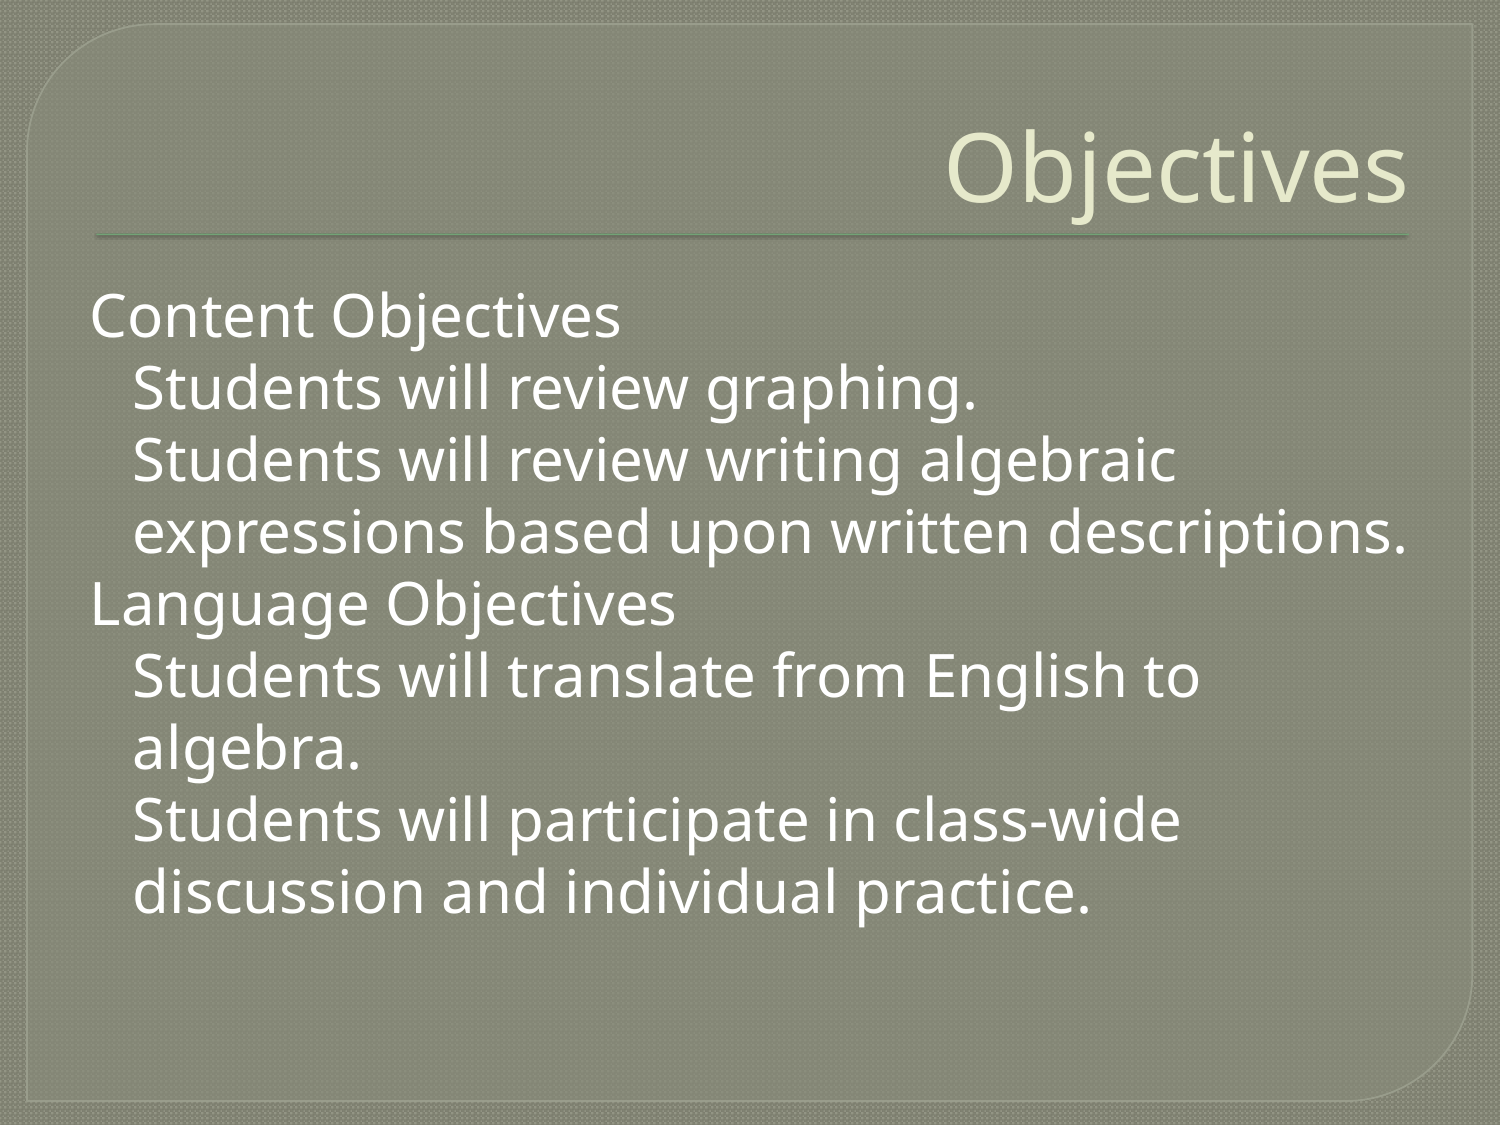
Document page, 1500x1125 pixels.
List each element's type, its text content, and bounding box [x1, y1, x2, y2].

list Content Objectives Students will review graphing. Students will review writing algebraic expressions based upon written descriptions. Language Objectives Students will translate from English to algebra. Students will participate in class-wide discussion and individual practice. [75, 270, 1425, 1013]
title Objectives [75, 41, 1425, 230]
